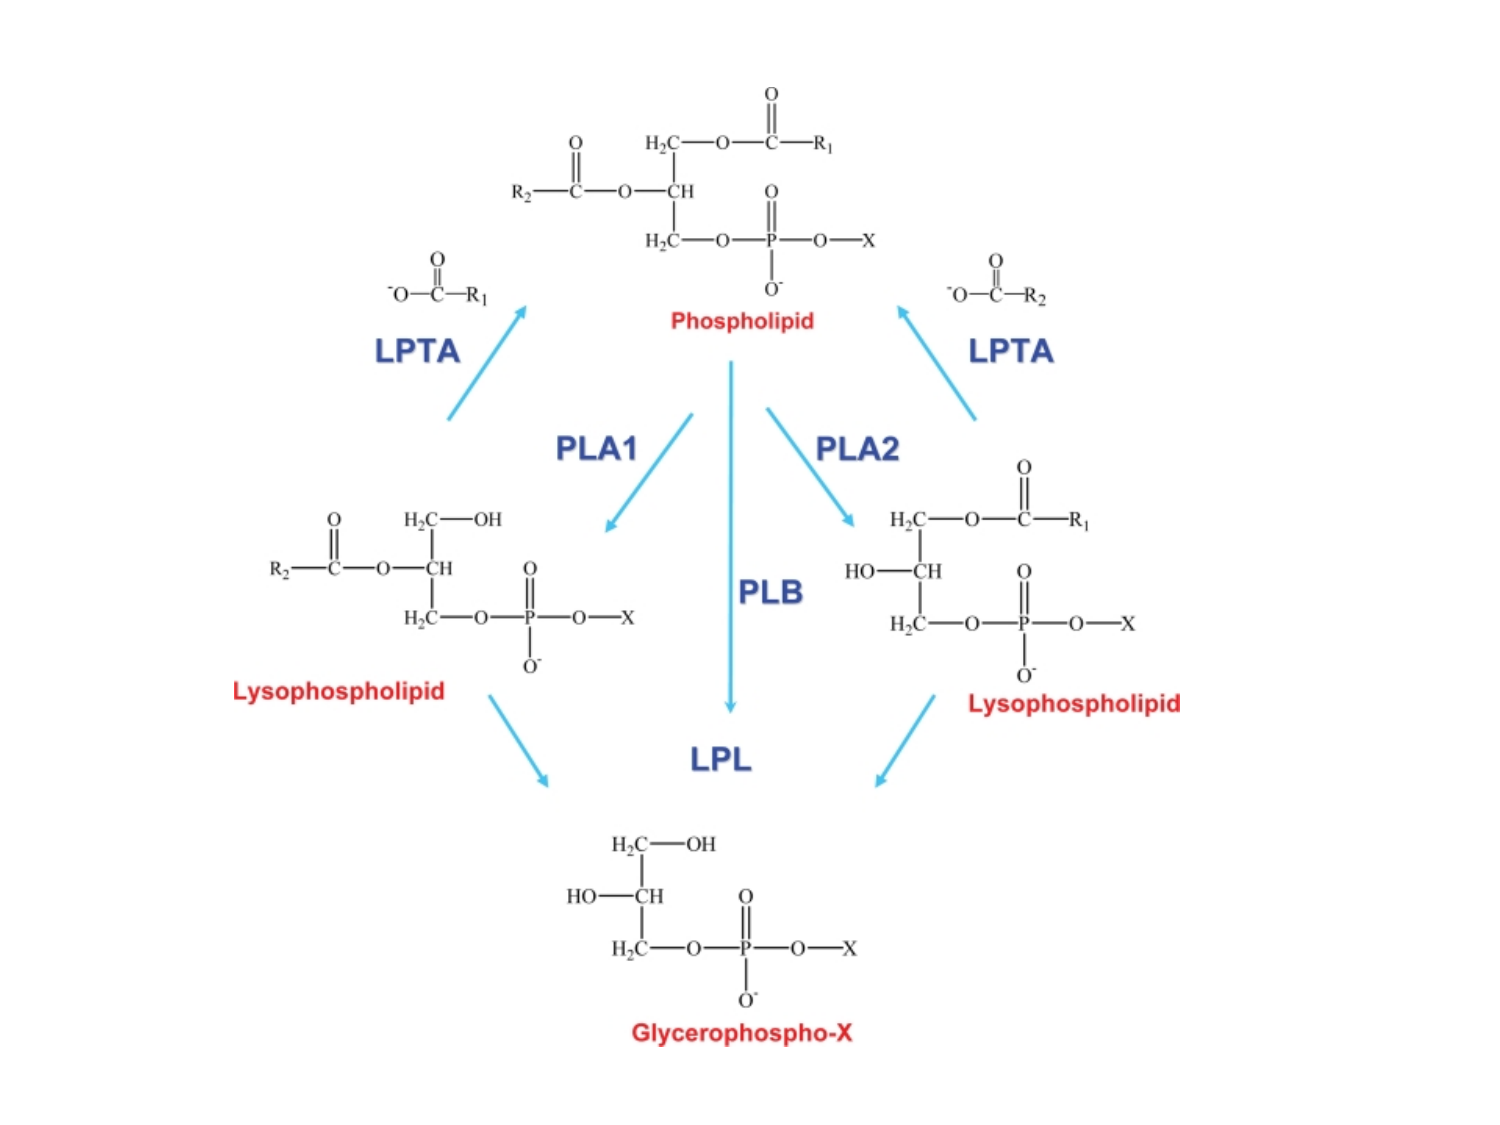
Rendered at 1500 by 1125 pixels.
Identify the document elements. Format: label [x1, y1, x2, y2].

picture [233, 87, 1180, 1048]
